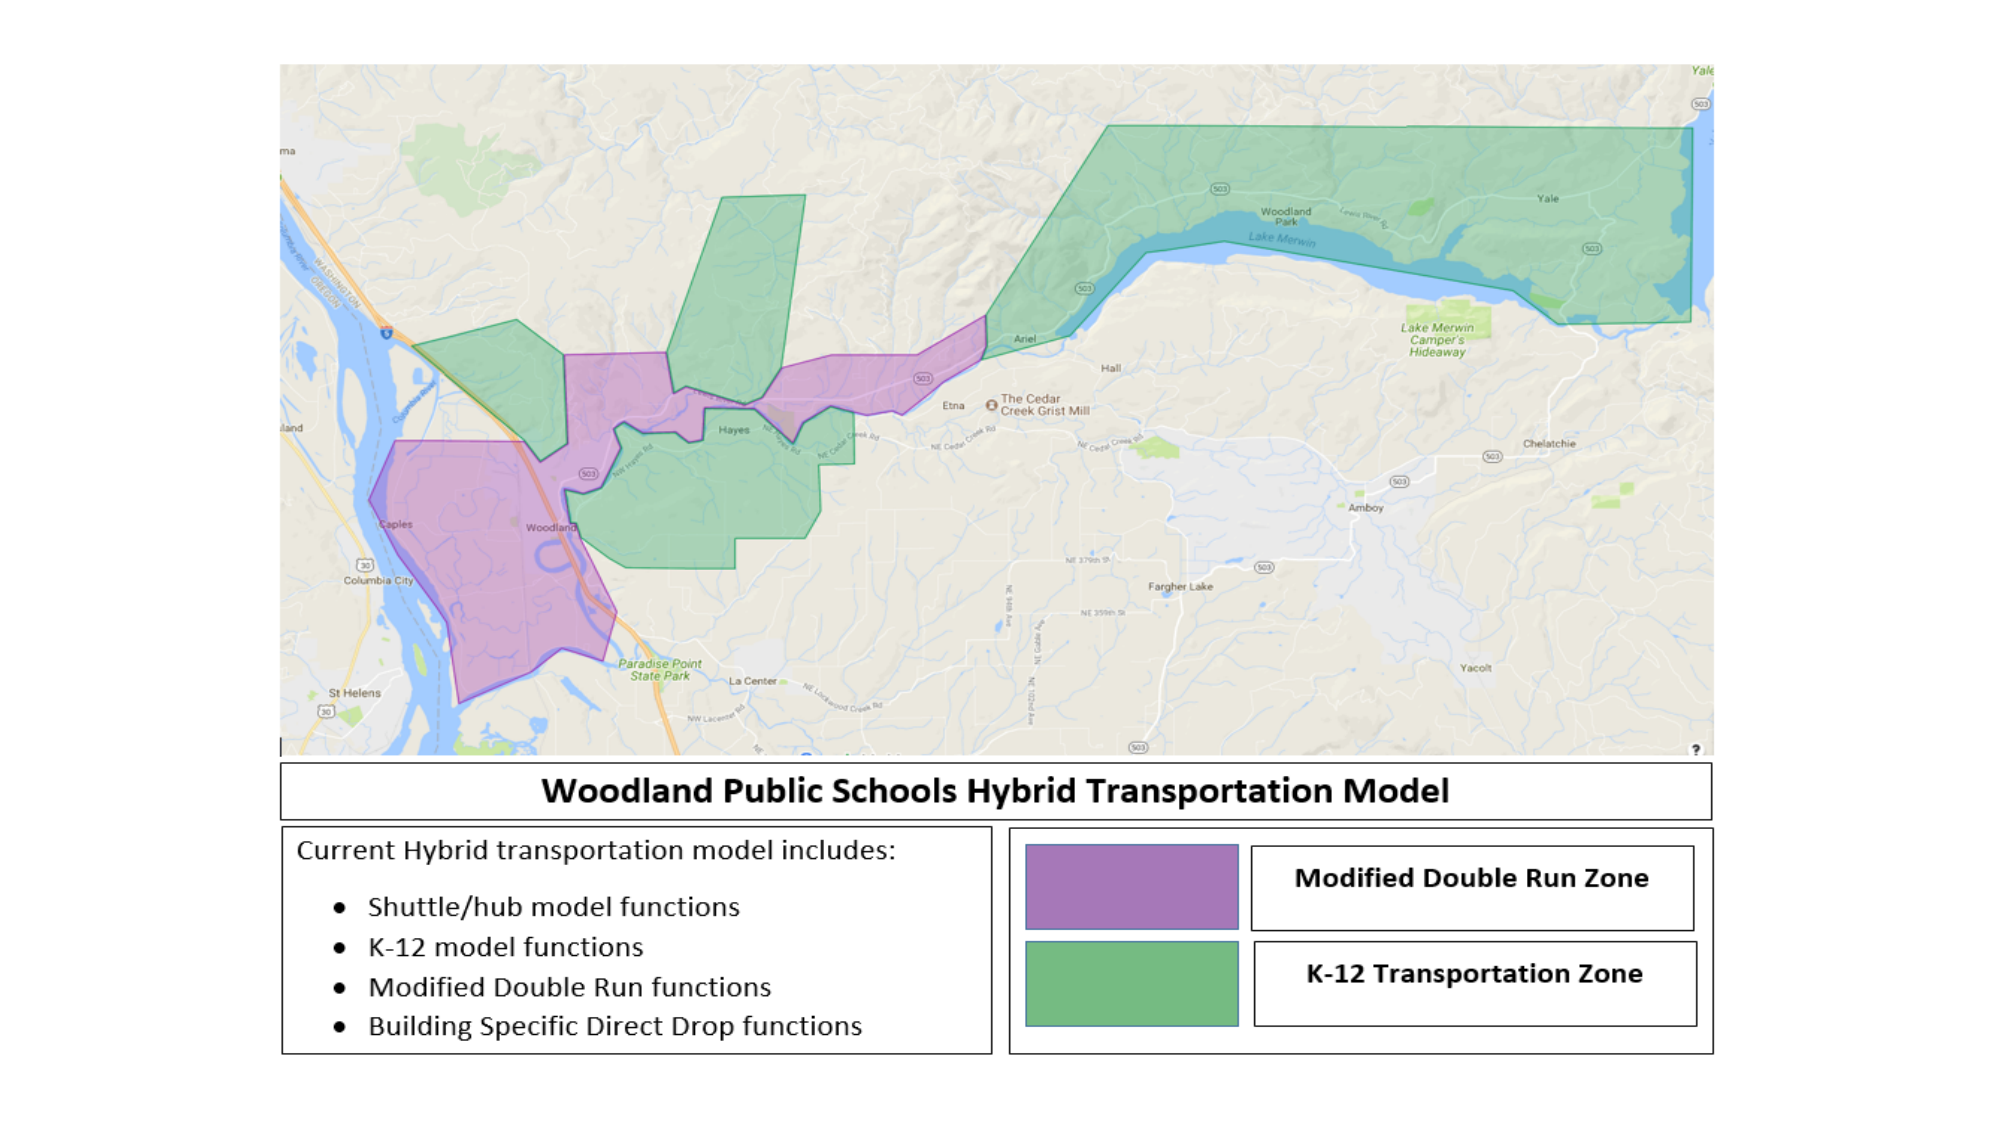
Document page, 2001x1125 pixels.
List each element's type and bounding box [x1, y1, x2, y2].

picture [225, 16, 1765, 1106]
